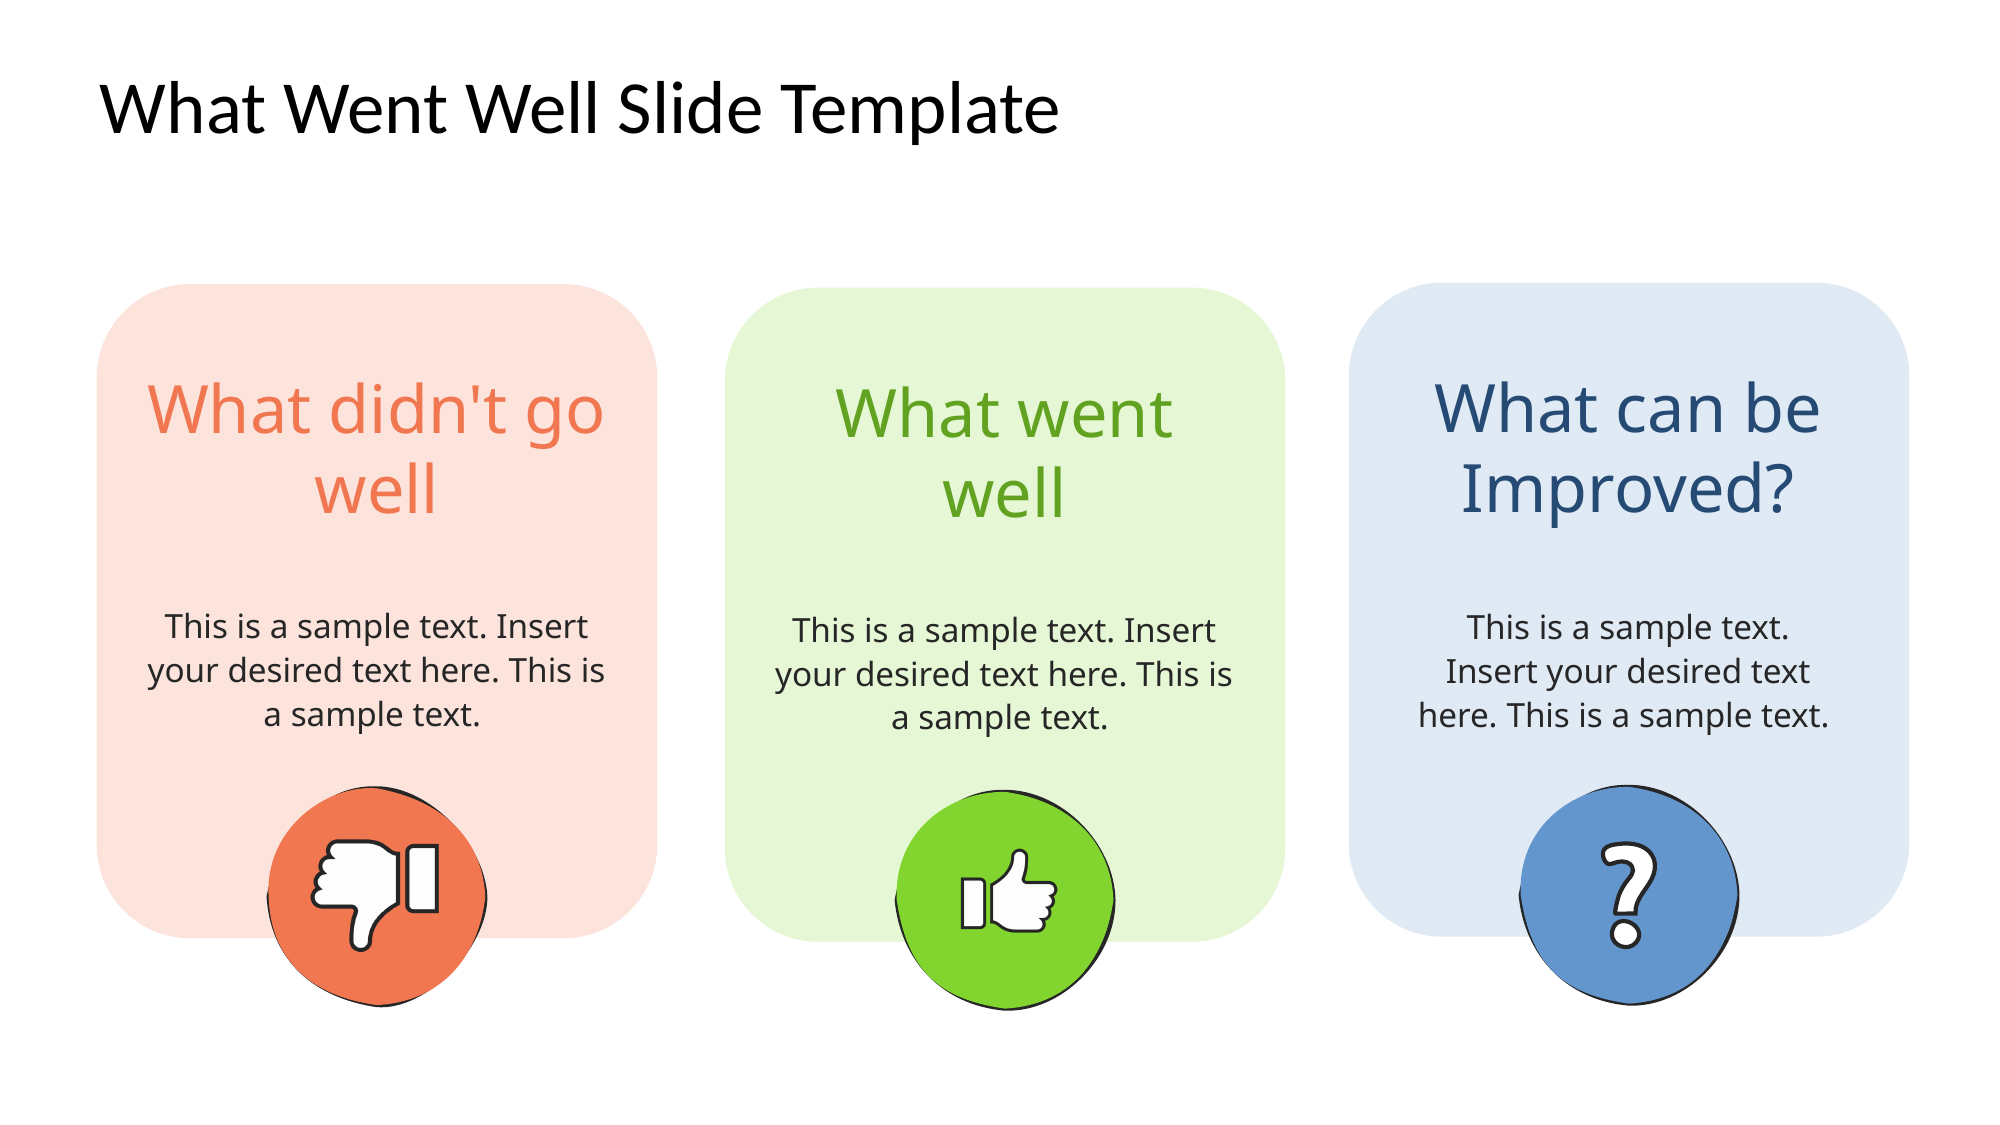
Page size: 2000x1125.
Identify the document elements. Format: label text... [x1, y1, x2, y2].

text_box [96, 283, 658, 939]
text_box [896, 791, 1114, 1009]
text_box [268, 788, 486, 1006]
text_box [724, 287, 1286, 942]
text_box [1348, 282, 1910, 937]
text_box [1520, 786, 1738, 1004]
title What Went Well Slide Template [99, 45, 1900, 162]
